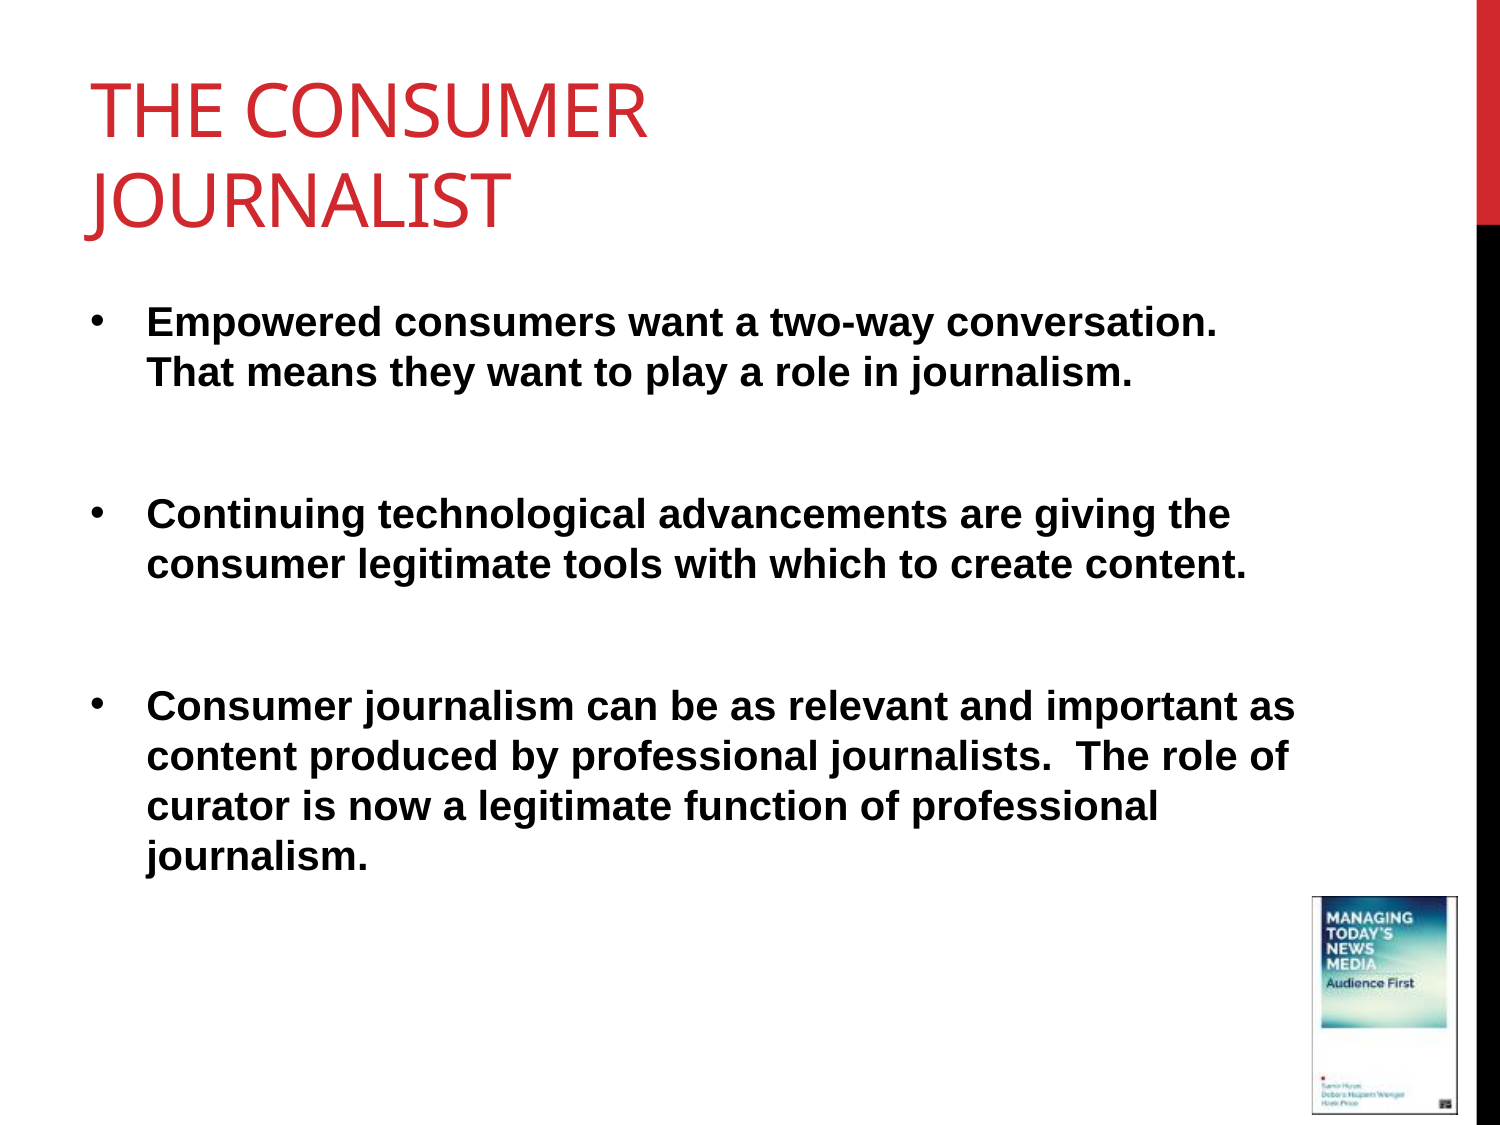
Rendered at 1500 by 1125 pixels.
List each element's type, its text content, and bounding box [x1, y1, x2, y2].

title The consumer journalist [75, 25, 1025, 250]
list Empowered consumers want a two-way conversation. That means they want to play a role in journalism. Continuing technological advancements are giving the consumer legitimate tools with which to create content. Consumer journalism can be as relevant and important as content produced by professional journalists. The role of curator is now a legitimate function of professional journalism. [75, 287, 1325, 1005]
picture [1311, 896, 1458, 1115]
